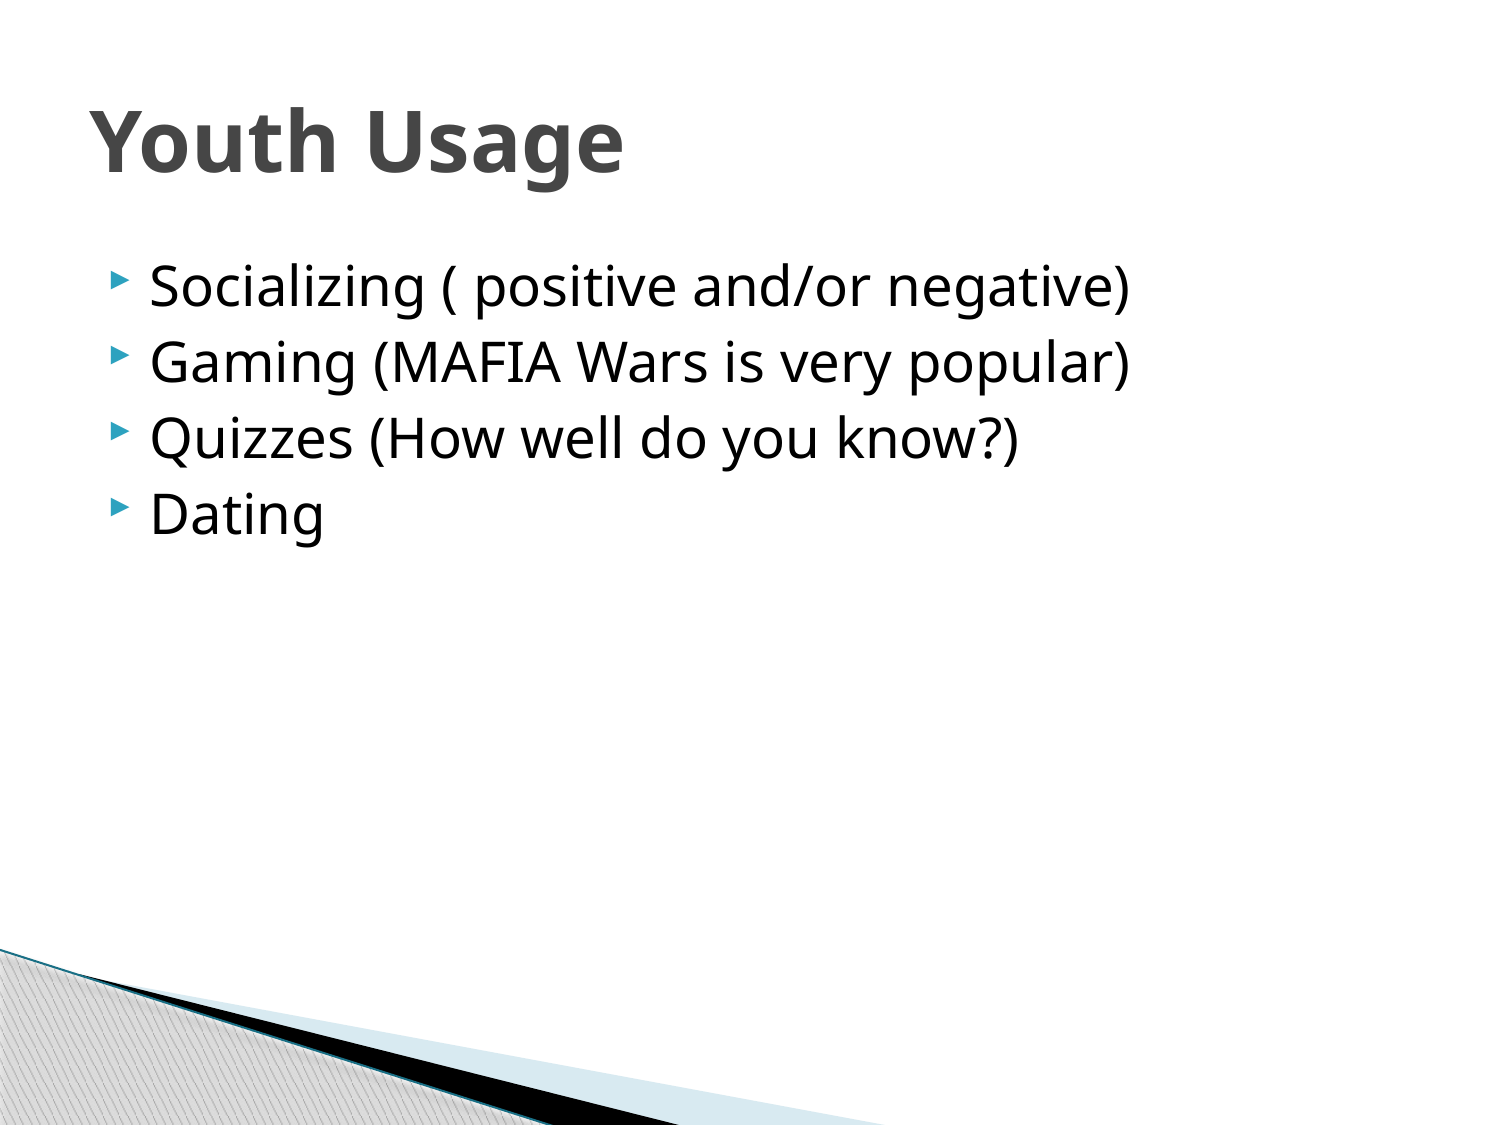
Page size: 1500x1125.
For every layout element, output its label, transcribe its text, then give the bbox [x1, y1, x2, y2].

title Youth Usage [75, 45, 1425, 233]
list Socializing ( positive and/or negative) Gaming (MAFIA Wars is very popular) Quizzes (How well do you know?) Dating [75, 243, 1425, 986]
